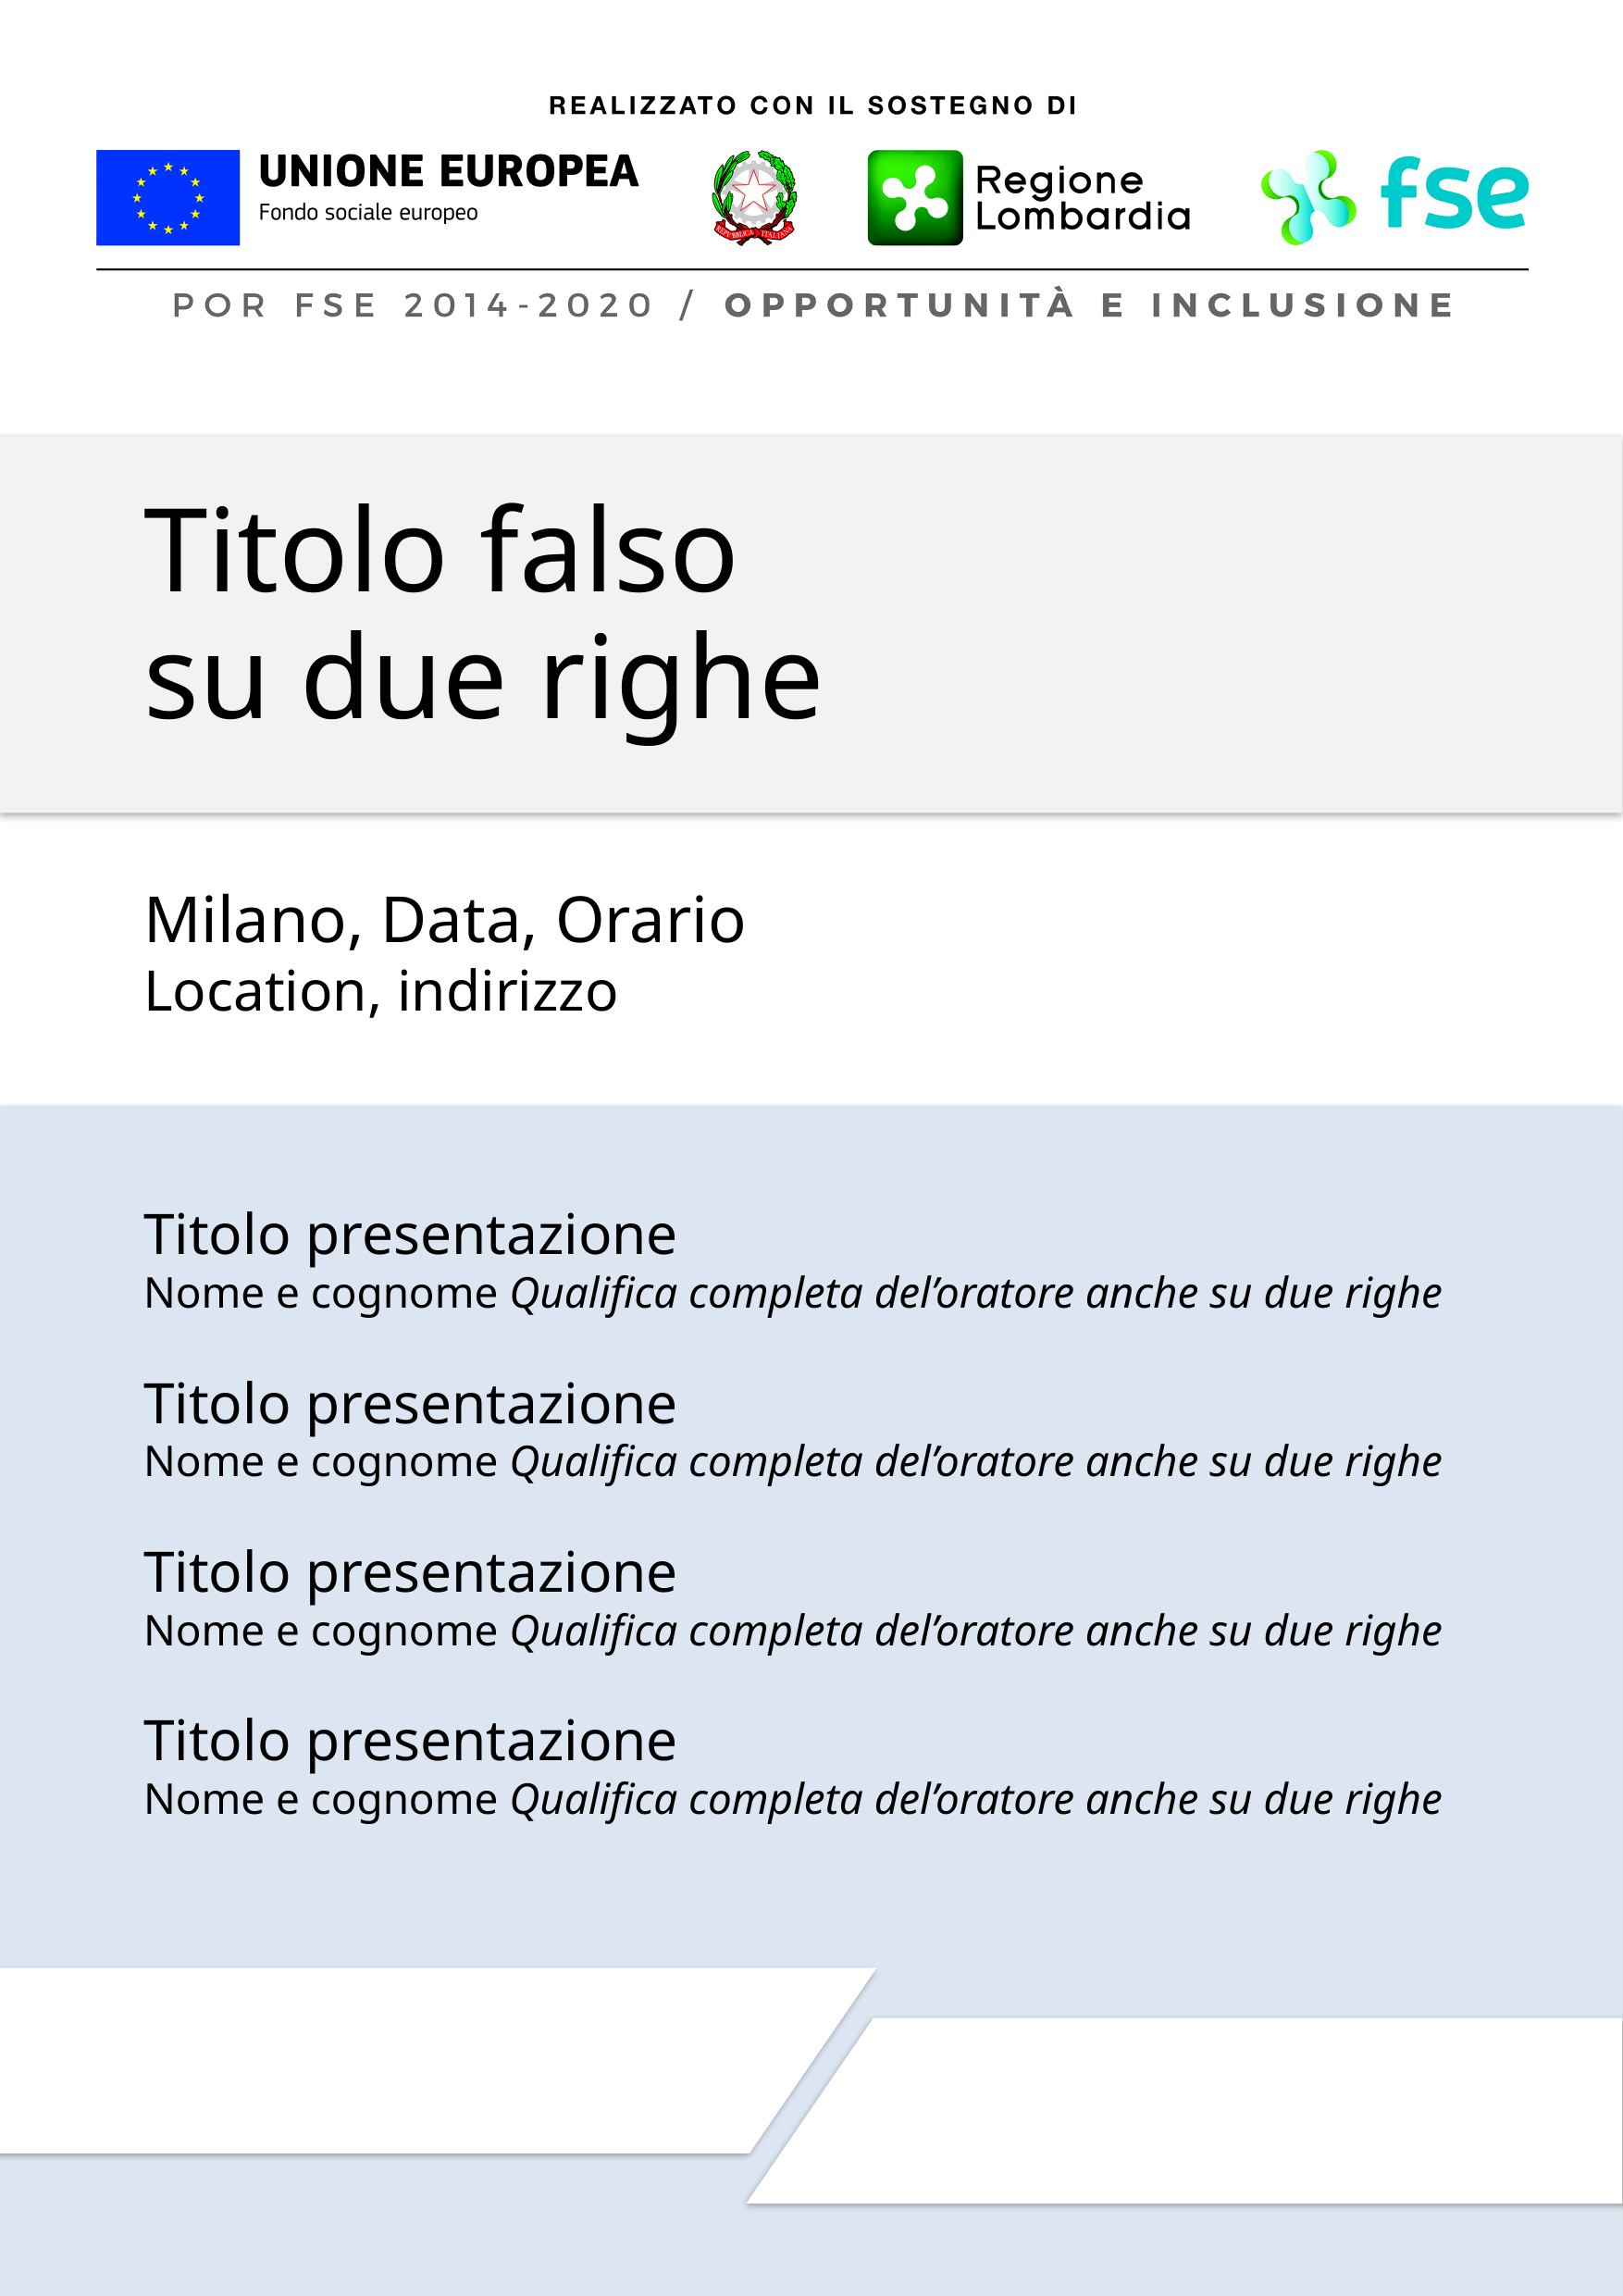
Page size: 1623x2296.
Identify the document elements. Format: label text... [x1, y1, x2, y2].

text_box [745, 2017, 1623, 2204]
text_box [0, 436, 1623, 813]
text_box Titolo presentazione Nome e cognome Qualifica completa del’oratore anche su due righe Titolo presentazione Nome e cognome Qualifica completa del’oratore anche su due righe Titolo presentazione Nome e cognome Qualifica completa del’oratore anche su due righe Titolo presentazione Nome e cognome Qualifica completa del’oratore anche su due righe [143, 1198, 1495, 1823]
text_box Titolo falso su due righe [143, 488, 1233, 742]
picture [0, 0, 1623, 417]
text_box Milano, Data, Orario Location, indirizzo [143, 879, 1233, 1024]
text_box [0, 1105, 1623, 2296]
text_box [0, 1967, 878, 2154]
